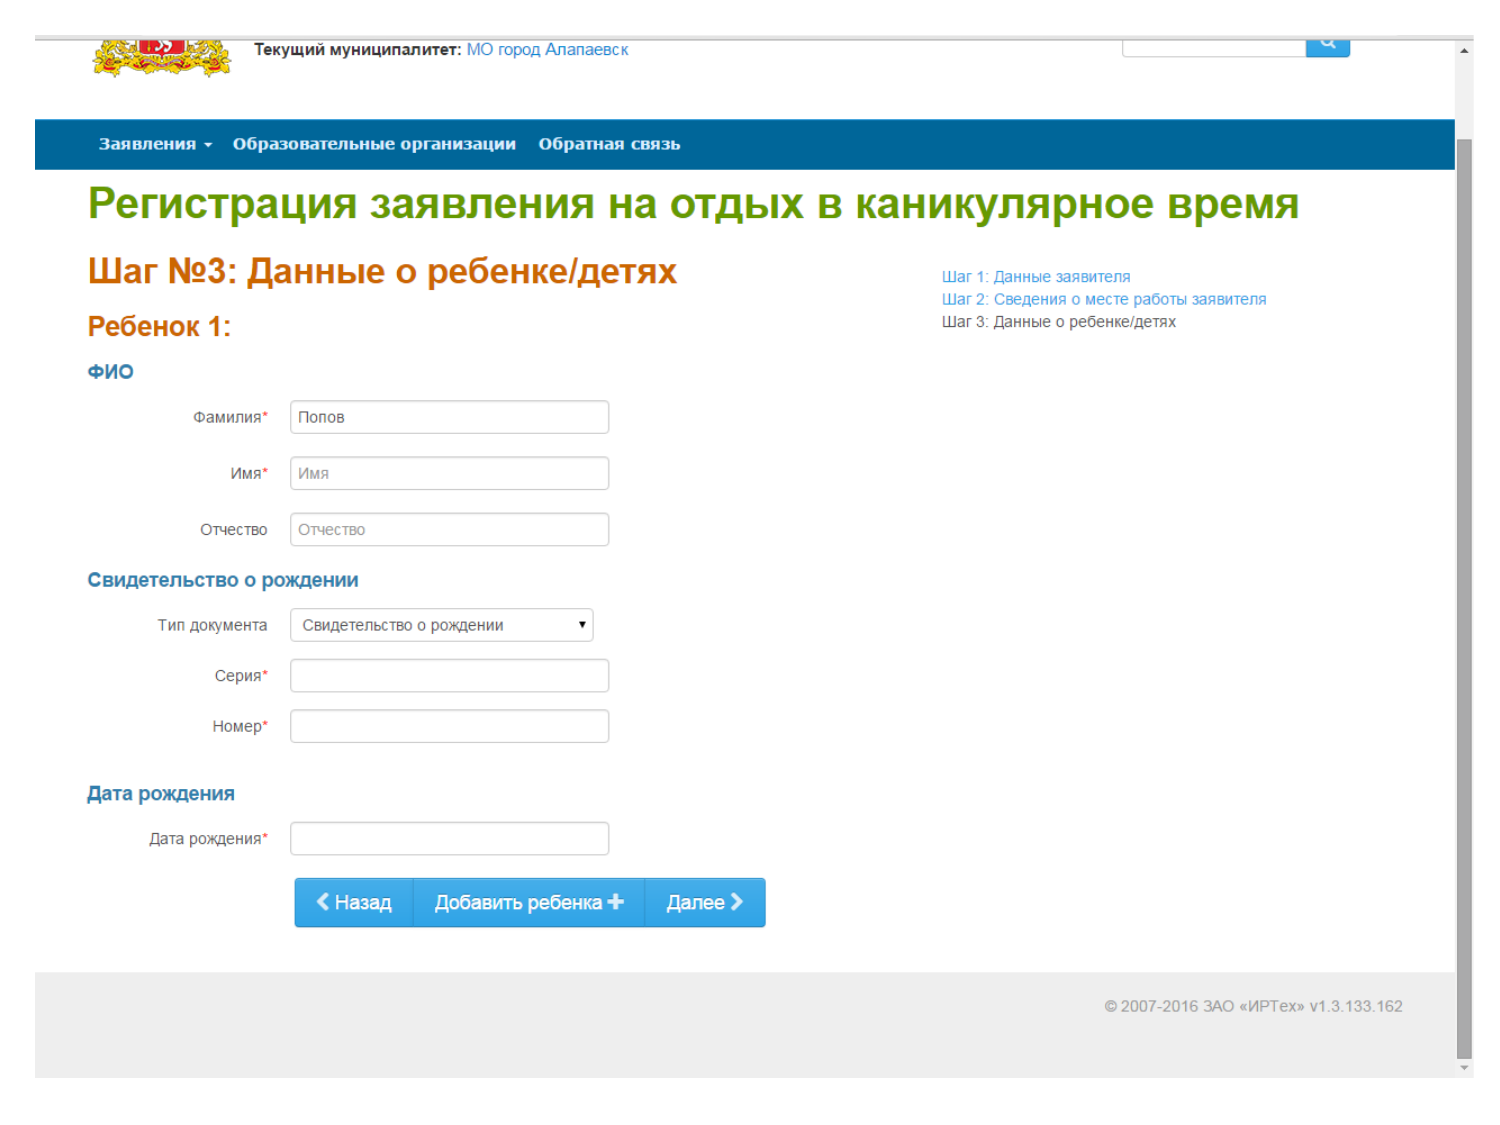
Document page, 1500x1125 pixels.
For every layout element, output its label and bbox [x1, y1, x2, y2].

list [34, 34, 1474, 1079]
